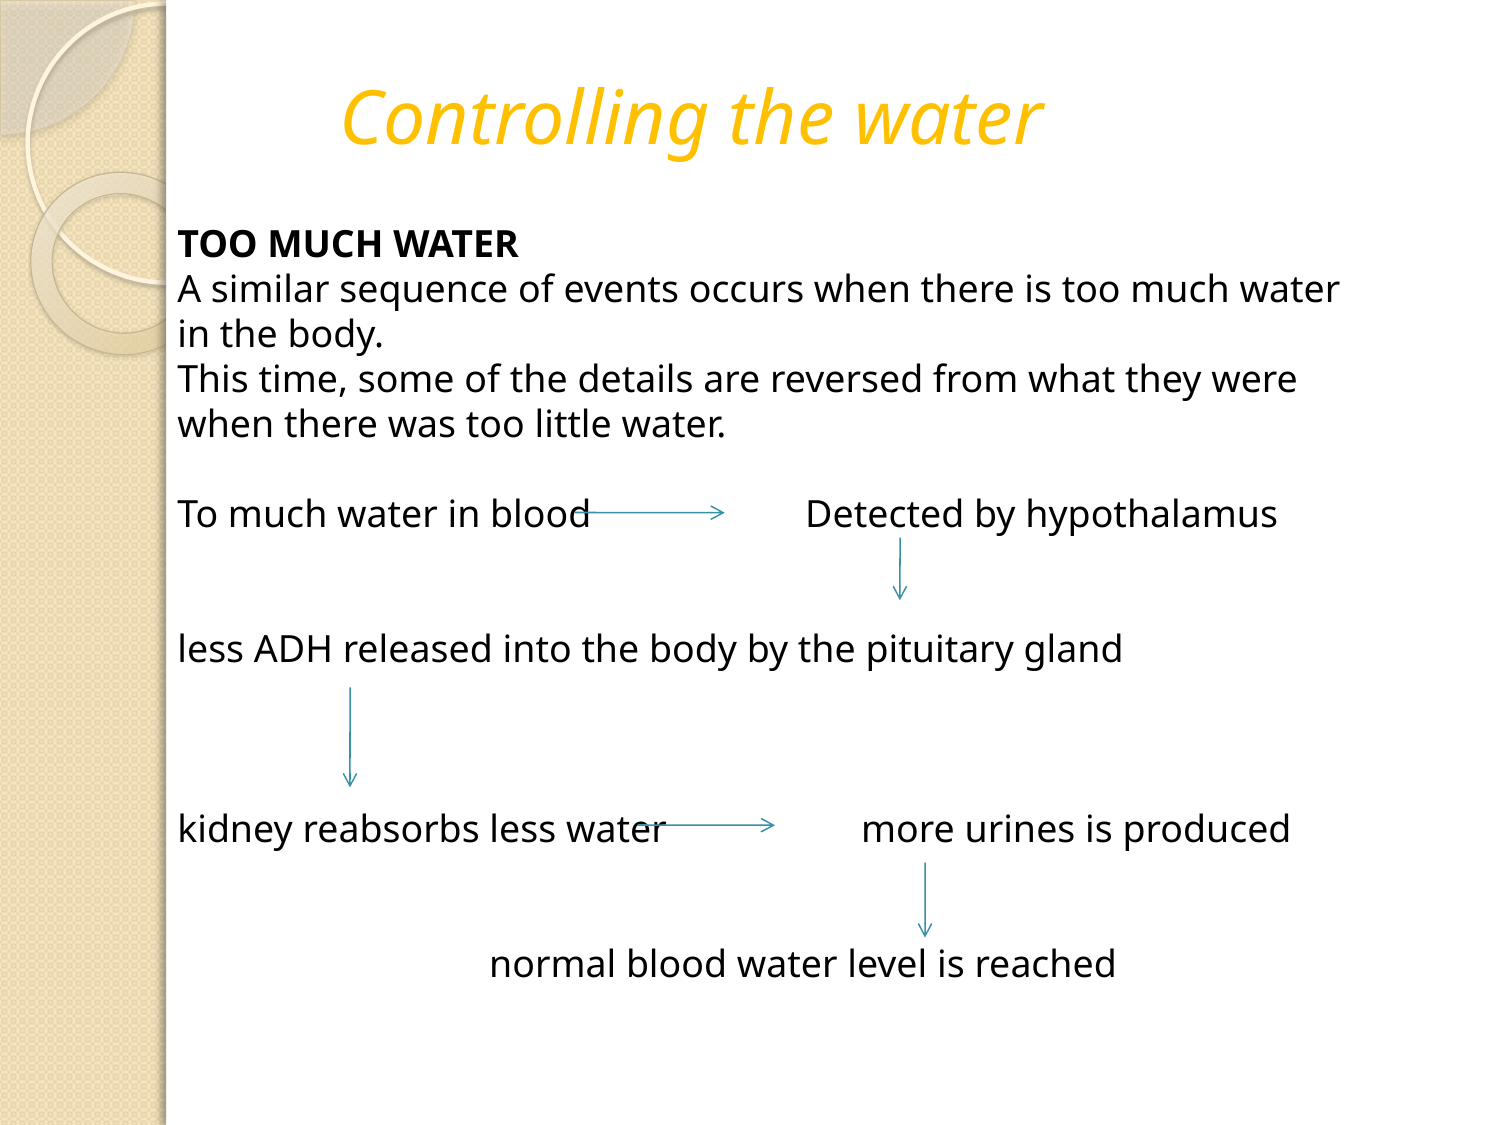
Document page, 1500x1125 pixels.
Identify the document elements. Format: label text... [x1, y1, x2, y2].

text_box TOO MUCH WATER A similar sequence of events occurs when there is too much water in the body. This time, some of the details are reversed from what they were when there was too little water. To much water in blood Detected by hypothalamus less ADH released into the body by the pituitary gland kidney reabsorbs less water more urines is produced normal blood water level is reached [162, 212, 1375, 1083]
text_box Controlling the water [324, 62, 1250, 168]
